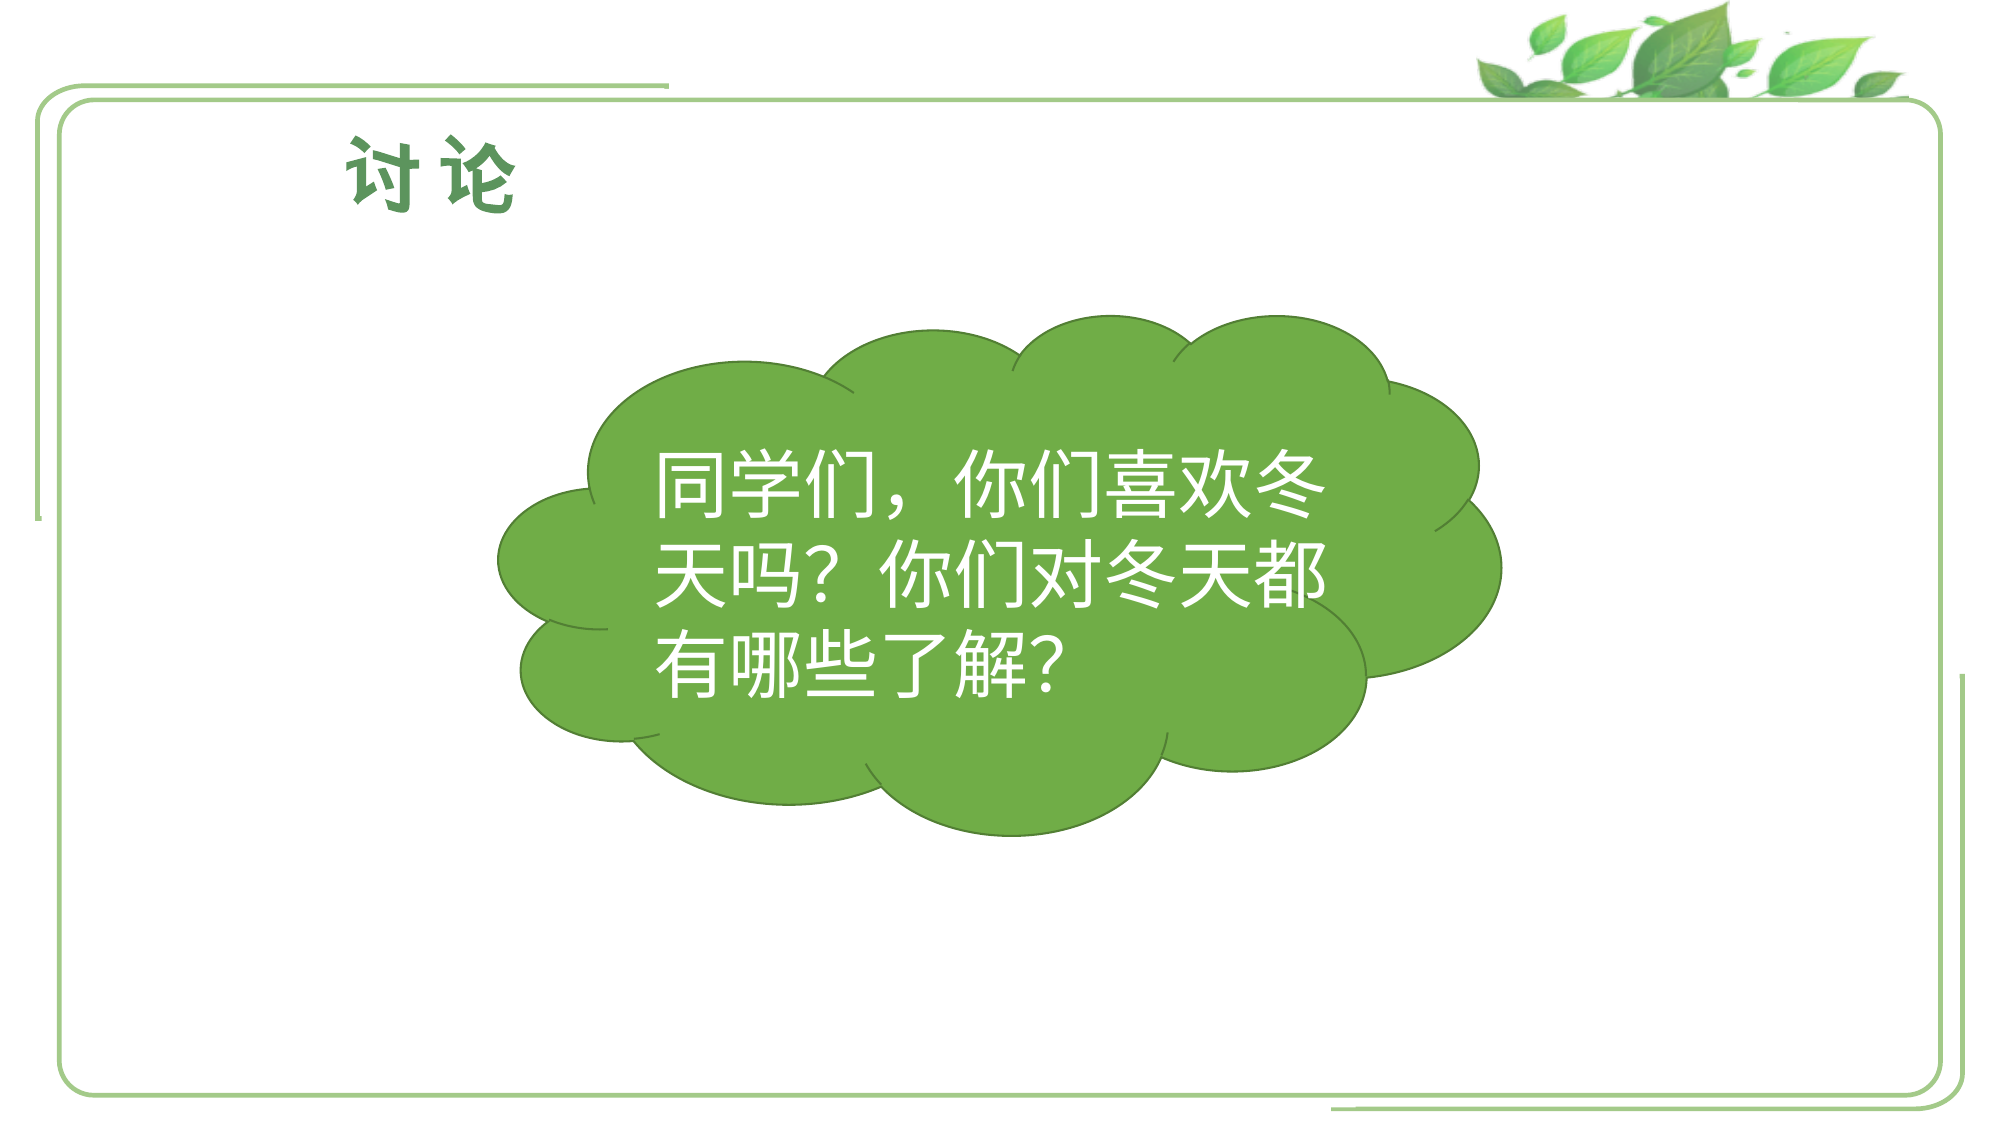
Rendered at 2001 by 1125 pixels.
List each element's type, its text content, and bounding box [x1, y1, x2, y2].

text_box [498, 315, 1502, 836]
text_box 同学们，你们喜欢冬天吗？你们对冬天都有哪些了解？ [638, 430, 1415, 716]
